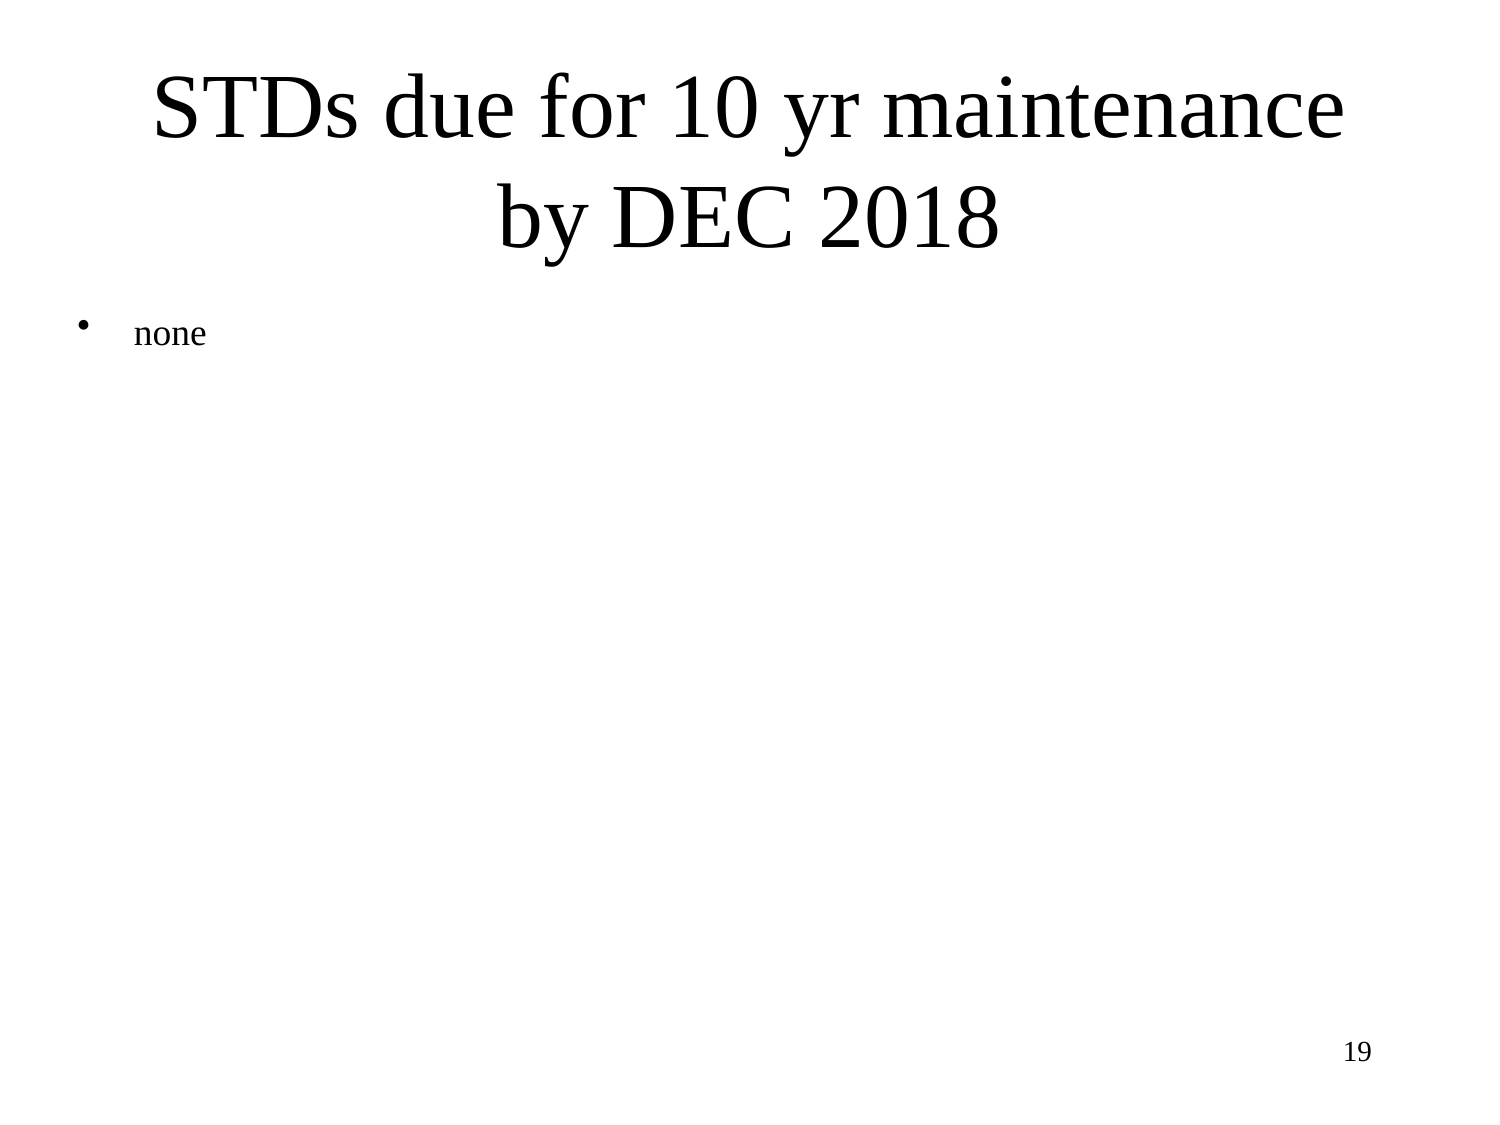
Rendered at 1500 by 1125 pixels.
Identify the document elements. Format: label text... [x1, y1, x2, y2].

title STDs due for 10 yr maintenance by DEC 2018 [112, 62, 1388, 251]
list none [62, 299, 1451, 976]
slide_number 19 [1074, 1024, 1388, 1101]
